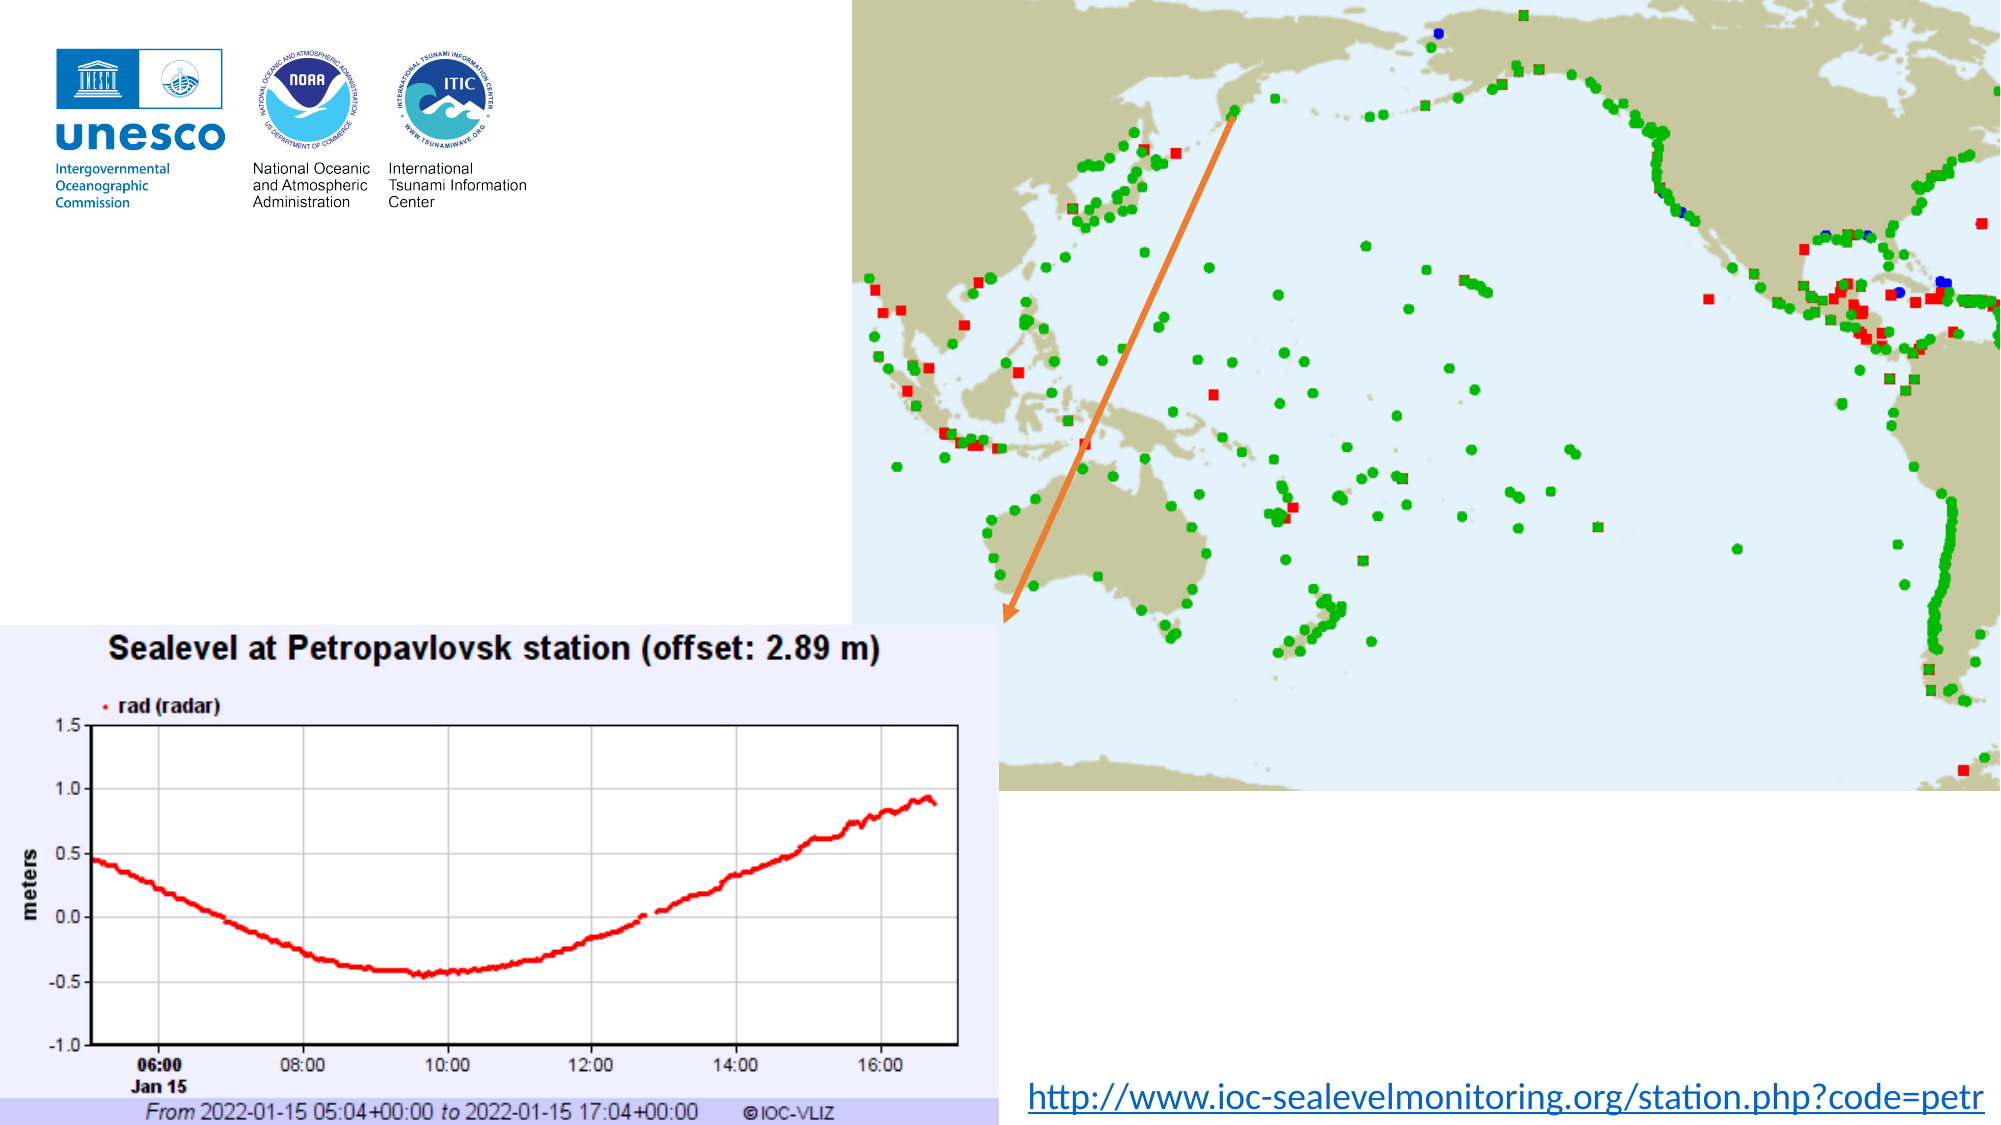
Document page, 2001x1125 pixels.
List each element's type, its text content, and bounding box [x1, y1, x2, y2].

picture [0, 0, 2000, 1125]
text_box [1003, 116, 1234, 624]
text_box http://www.ioc-sealevelmonitoring.org/station.php?code=petr [999, 1064, 2000, 1125]
picture [43, 35, 527, 221]
